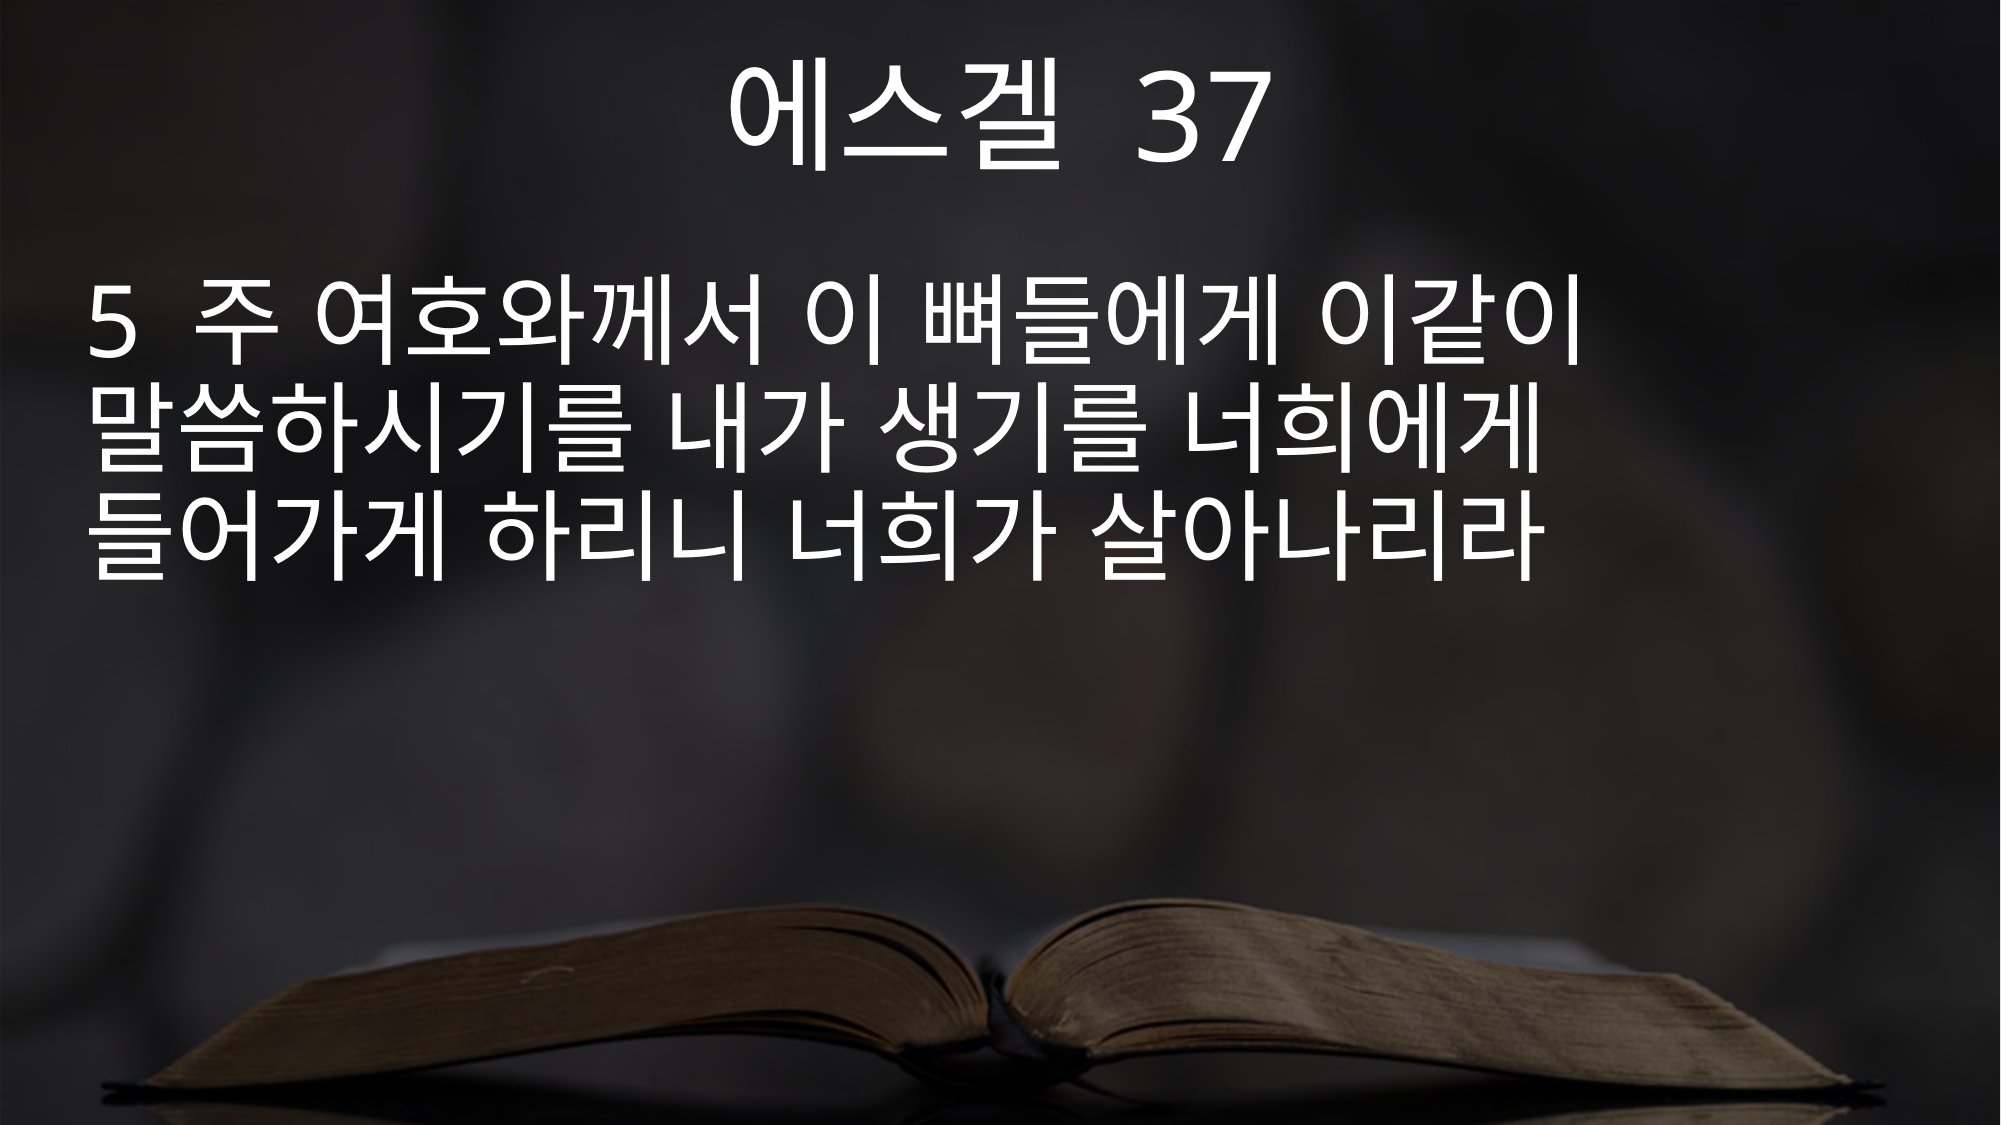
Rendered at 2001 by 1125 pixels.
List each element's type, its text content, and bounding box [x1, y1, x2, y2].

picture [0, 0, 2001, 1125]
footer 에스겔 37 [0, 32, 2000, 192]
list 5 주 여호와께서 이 뼈들에게 이같이 말씀하시기를 내가 생기를 너희에게 들어가게 하리니 너희가 살아나리라 [69, 263, 1953, 423]
